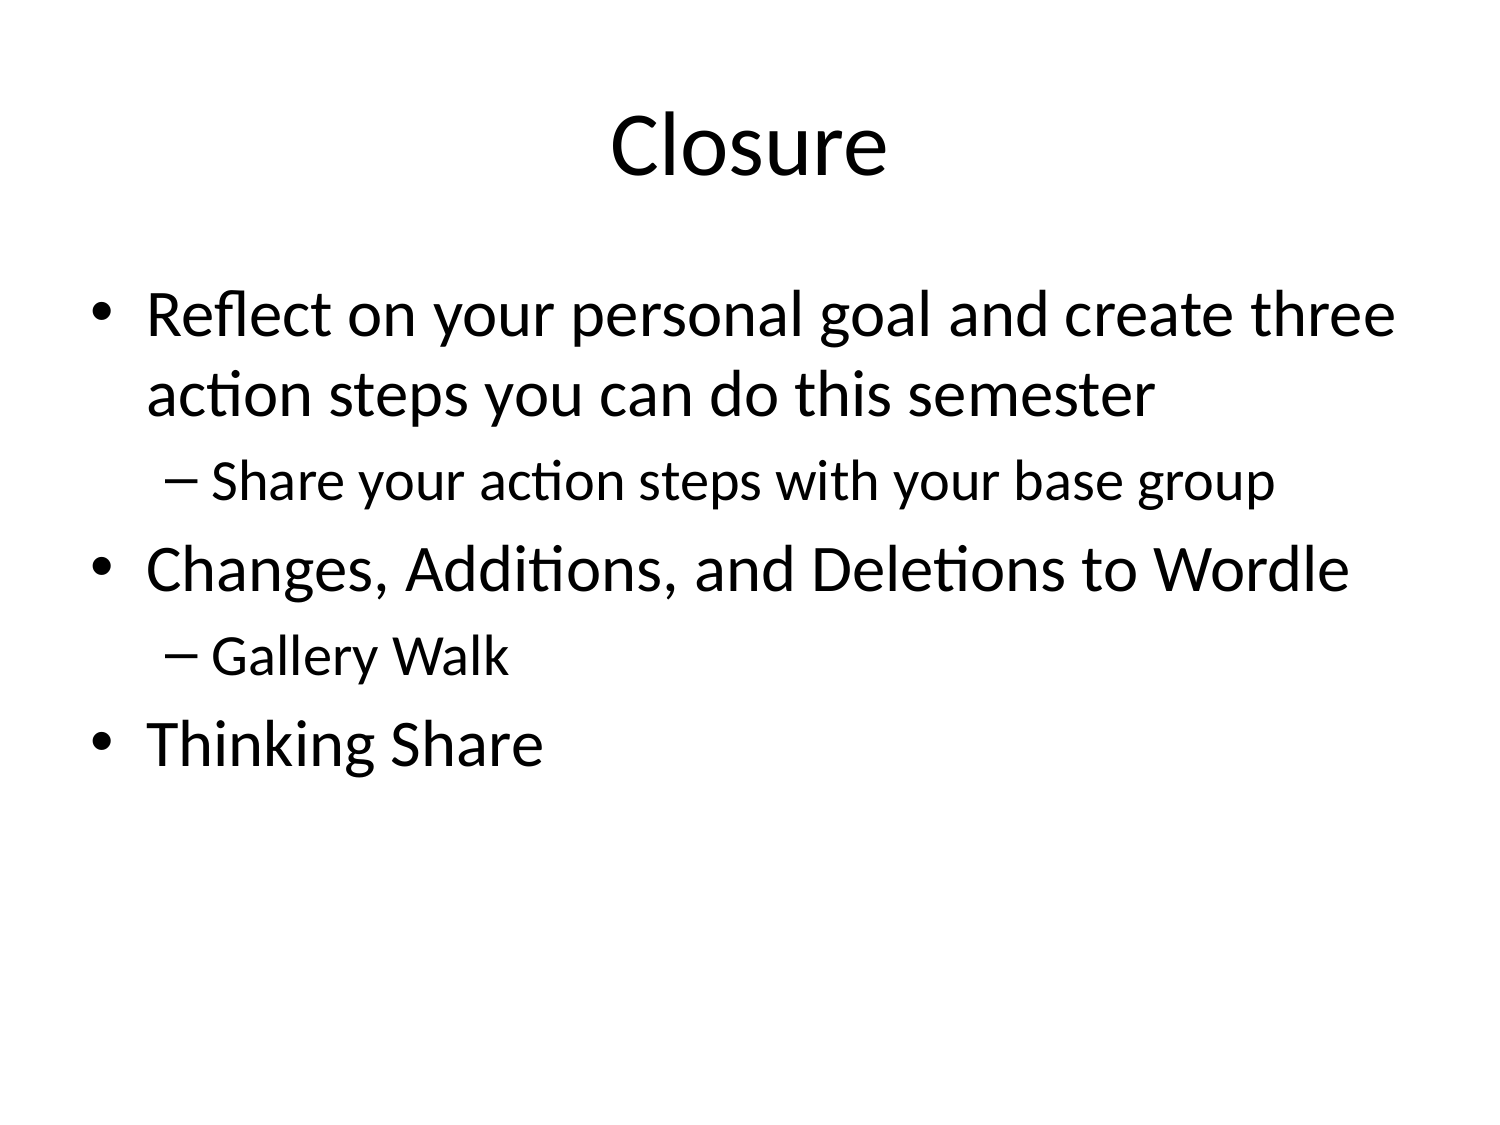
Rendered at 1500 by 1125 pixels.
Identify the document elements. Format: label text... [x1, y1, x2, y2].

list Reflect on your personal goal and create three action steps you can do this semester Share your action steps with your base group Changes, Additions, and Deletions to Wordle Gallery Walk Thinking Share [75, 262, 1425, 1005]
title Closure [75, 45, 1425, 233]
